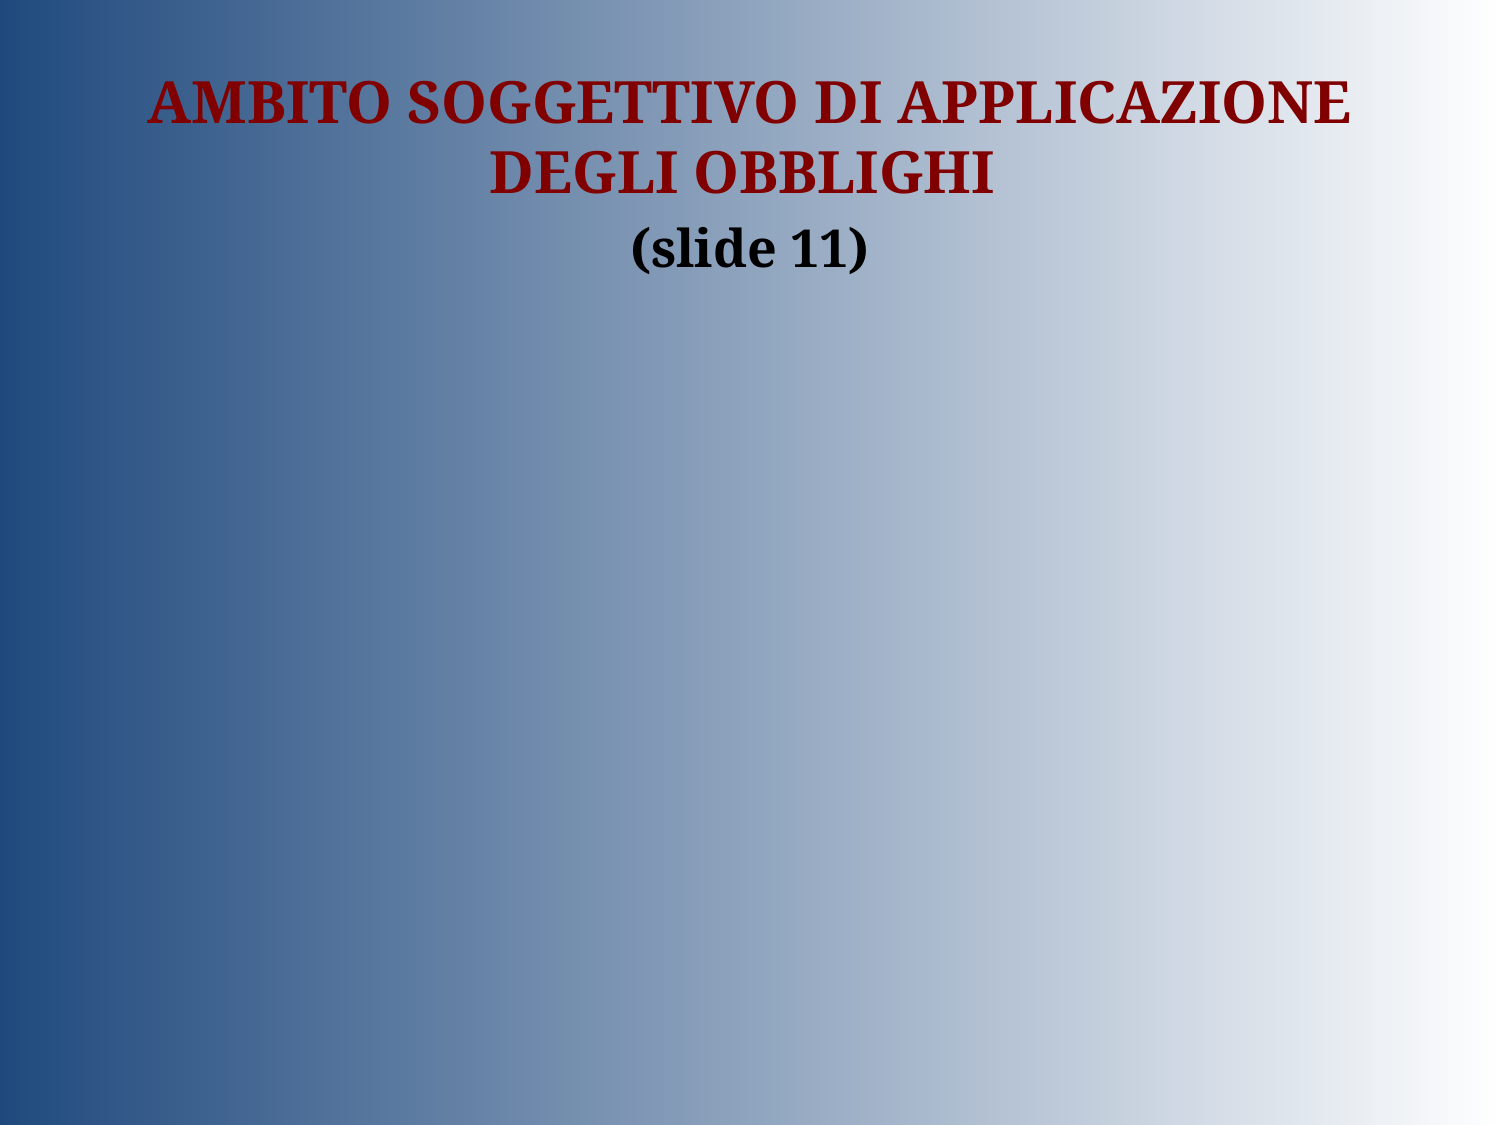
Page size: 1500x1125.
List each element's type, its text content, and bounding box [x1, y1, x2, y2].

list AMBITO SOGGETTIVO DI APPLICAZIONE DEGLI OBBLIGHI (slide 11) [75, 57, 1425, 1005]
